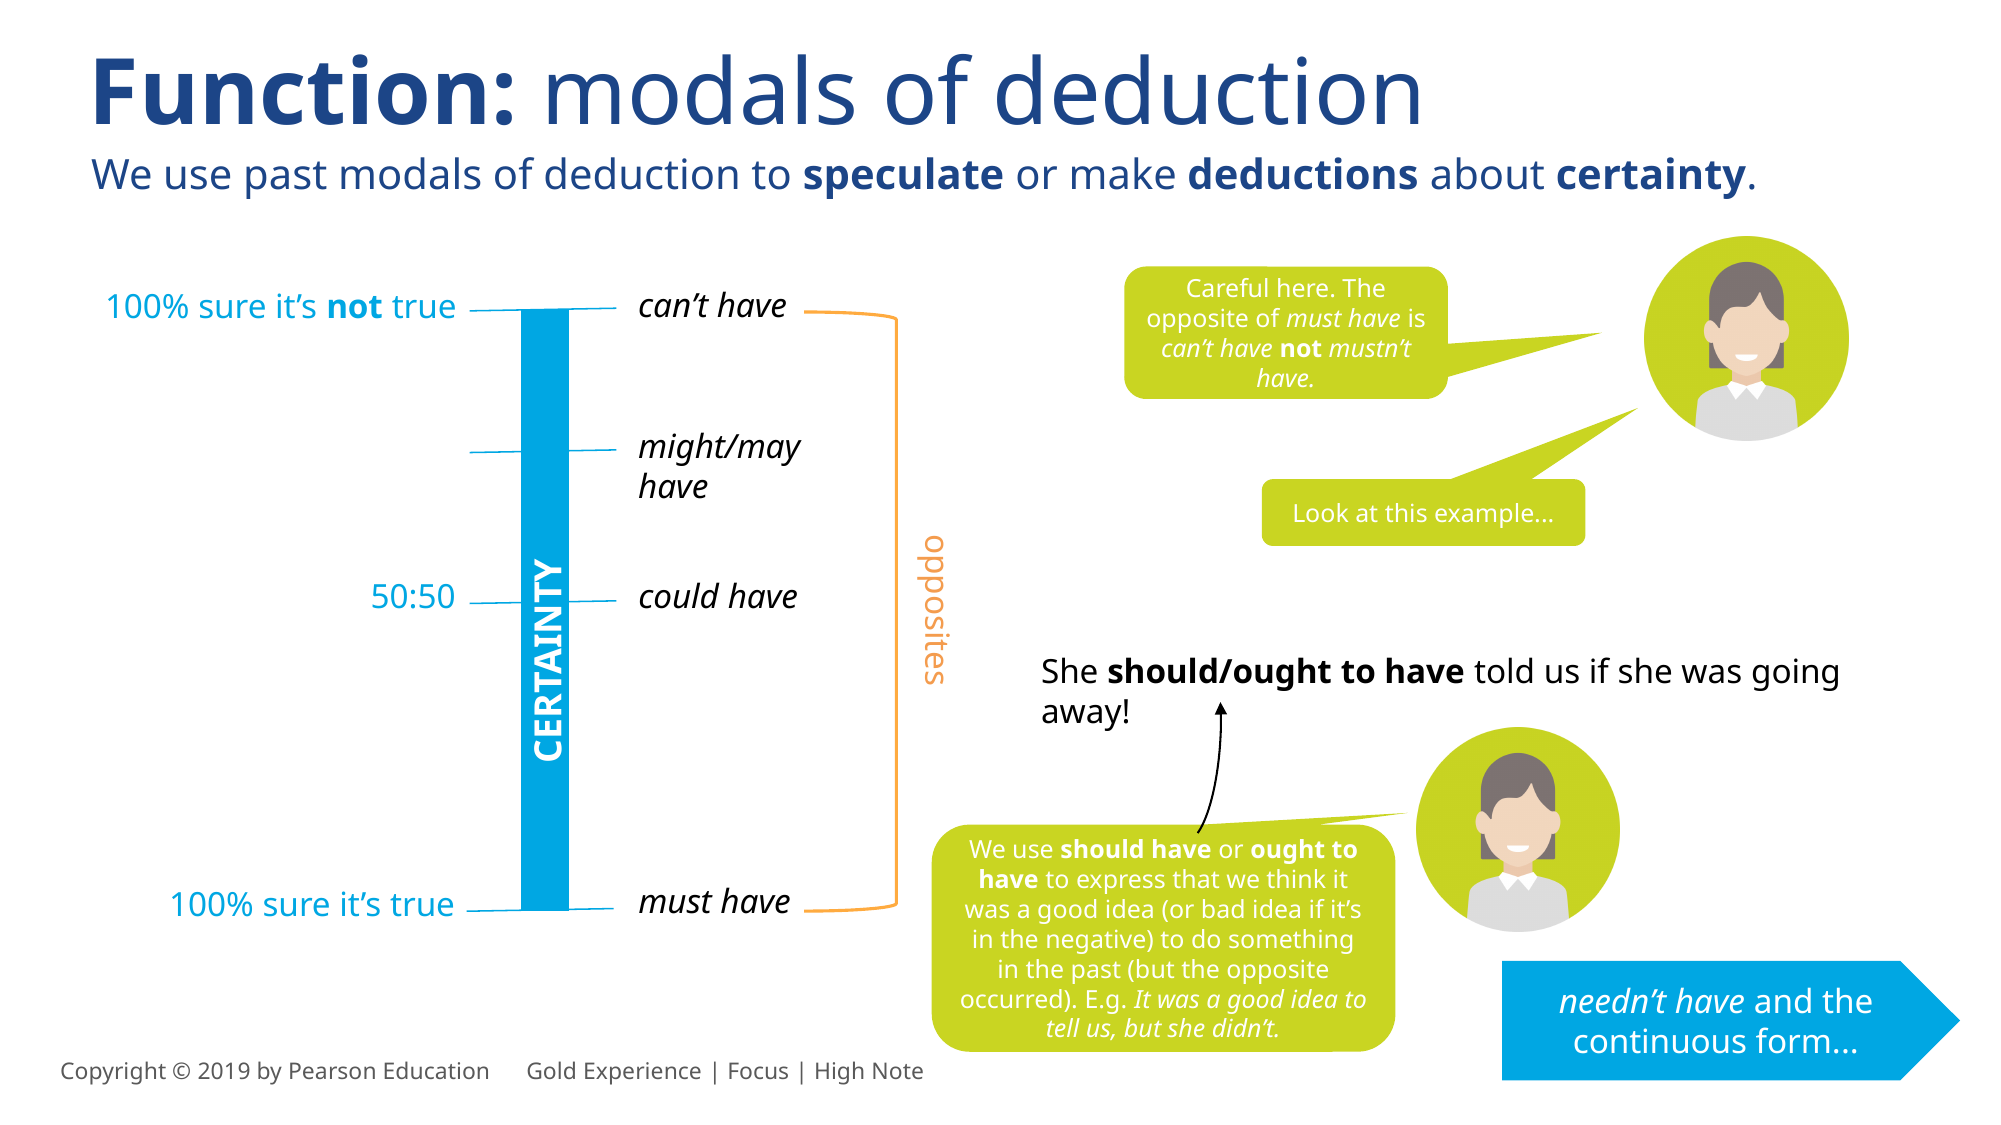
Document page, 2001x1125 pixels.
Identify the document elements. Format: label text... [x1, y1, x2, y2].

text_box needn’t have and the continuous form... [1502, 960, 1961, 1081]
text_box We use should have or ought to have to express that we think it was a good idea (or bad idea if it’s in the negative) to do something in the past (but the opposite occurred). E.g. It was a good idea to tell us, but she didn’t. [931, 812, 1408, 1052]
picture [1416, 727, 1620, 932]
text_box Function: modals of deduction [73, 37, 1716, 171]
picture [1644, 236, 1849, 441]
text_box Look at this example... [1261, 407, 1638, 546]
text_box We use past modals of deduction to speculate or make deductions about certainty. [76, 146, 1798, 214]
footer Copyright © 2019 by Pearson Education Gold Experience | Focus | High Note [45, 1040, 1084, 1101]
text_box [1191, 702, 1228, 834]
text_box Careful here. The opposite of must have is can’t have not mustn’t have. [1124, 266, 1602, 399]
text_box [27, 275, 890, 946]
text_box She should/ought to have told us if she was going away! [1026, 642, 1954, 728]
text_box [803, 311, 967, 912]
